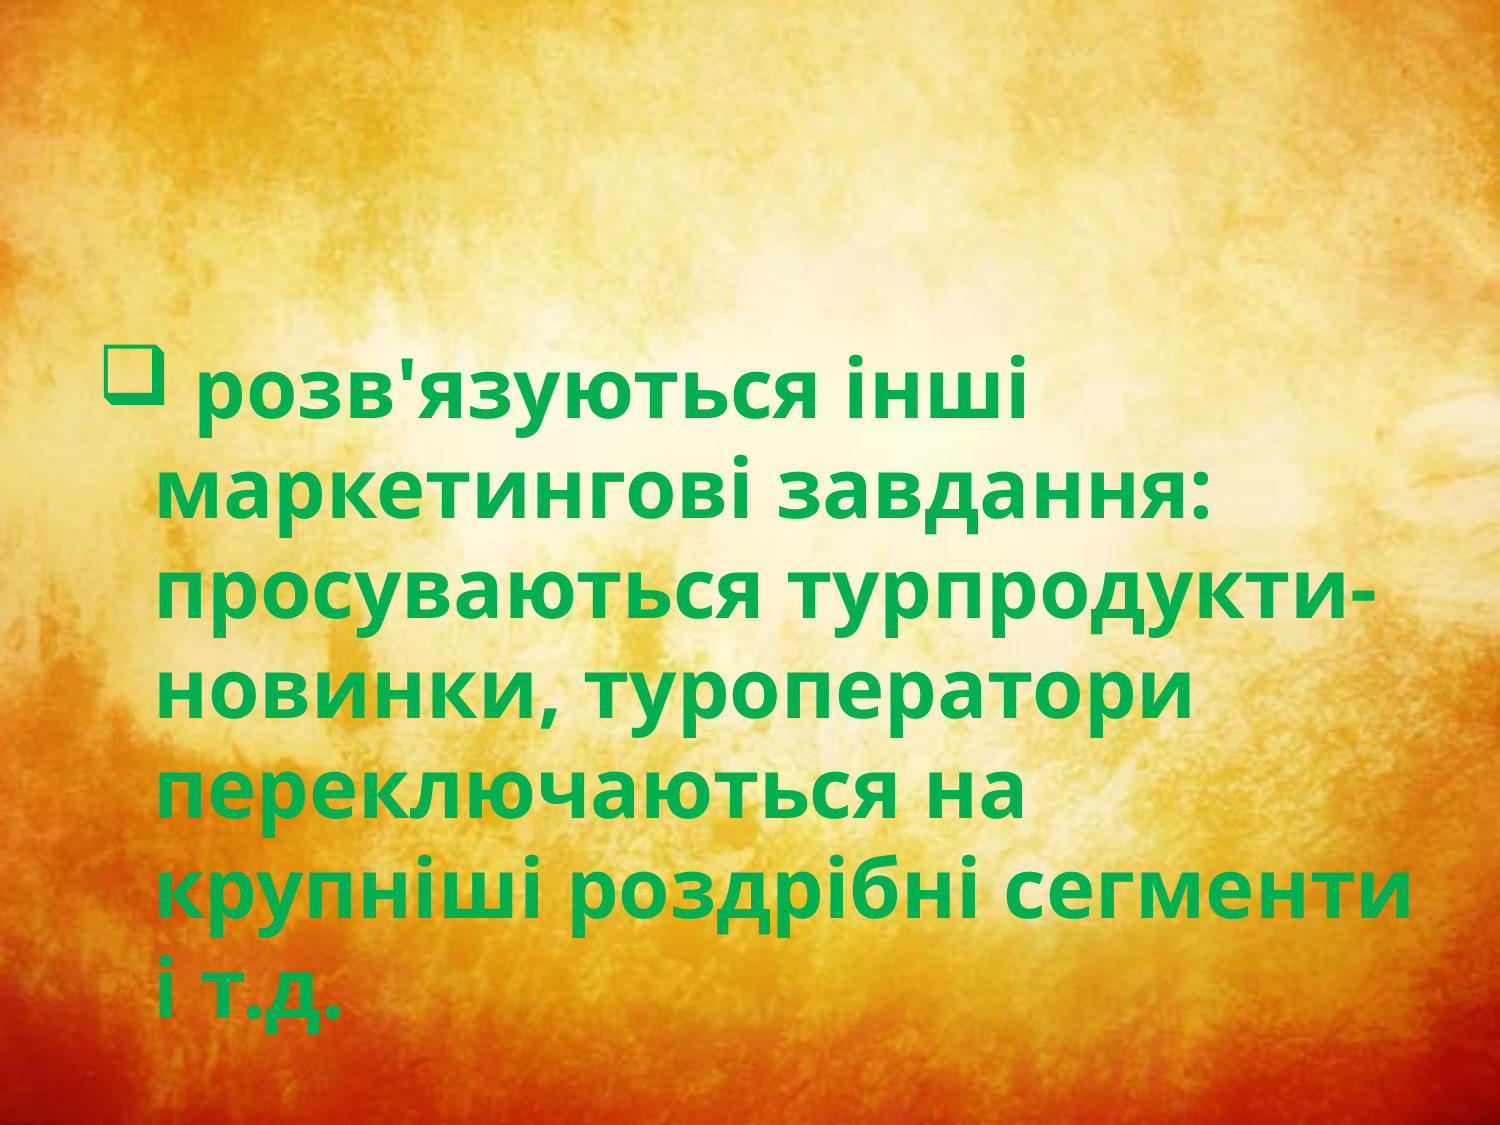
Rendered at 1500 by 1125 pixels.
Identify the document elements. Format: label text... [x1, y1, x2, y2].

list розв'язуються інші маркетингові завдання: просуваються турпродукти-новинки, туроператори переключаються на крупніші роздрібні сегменти і т.д. [82, 328, 1432, 1071]
picture [0, 0, 1500, 1125]
